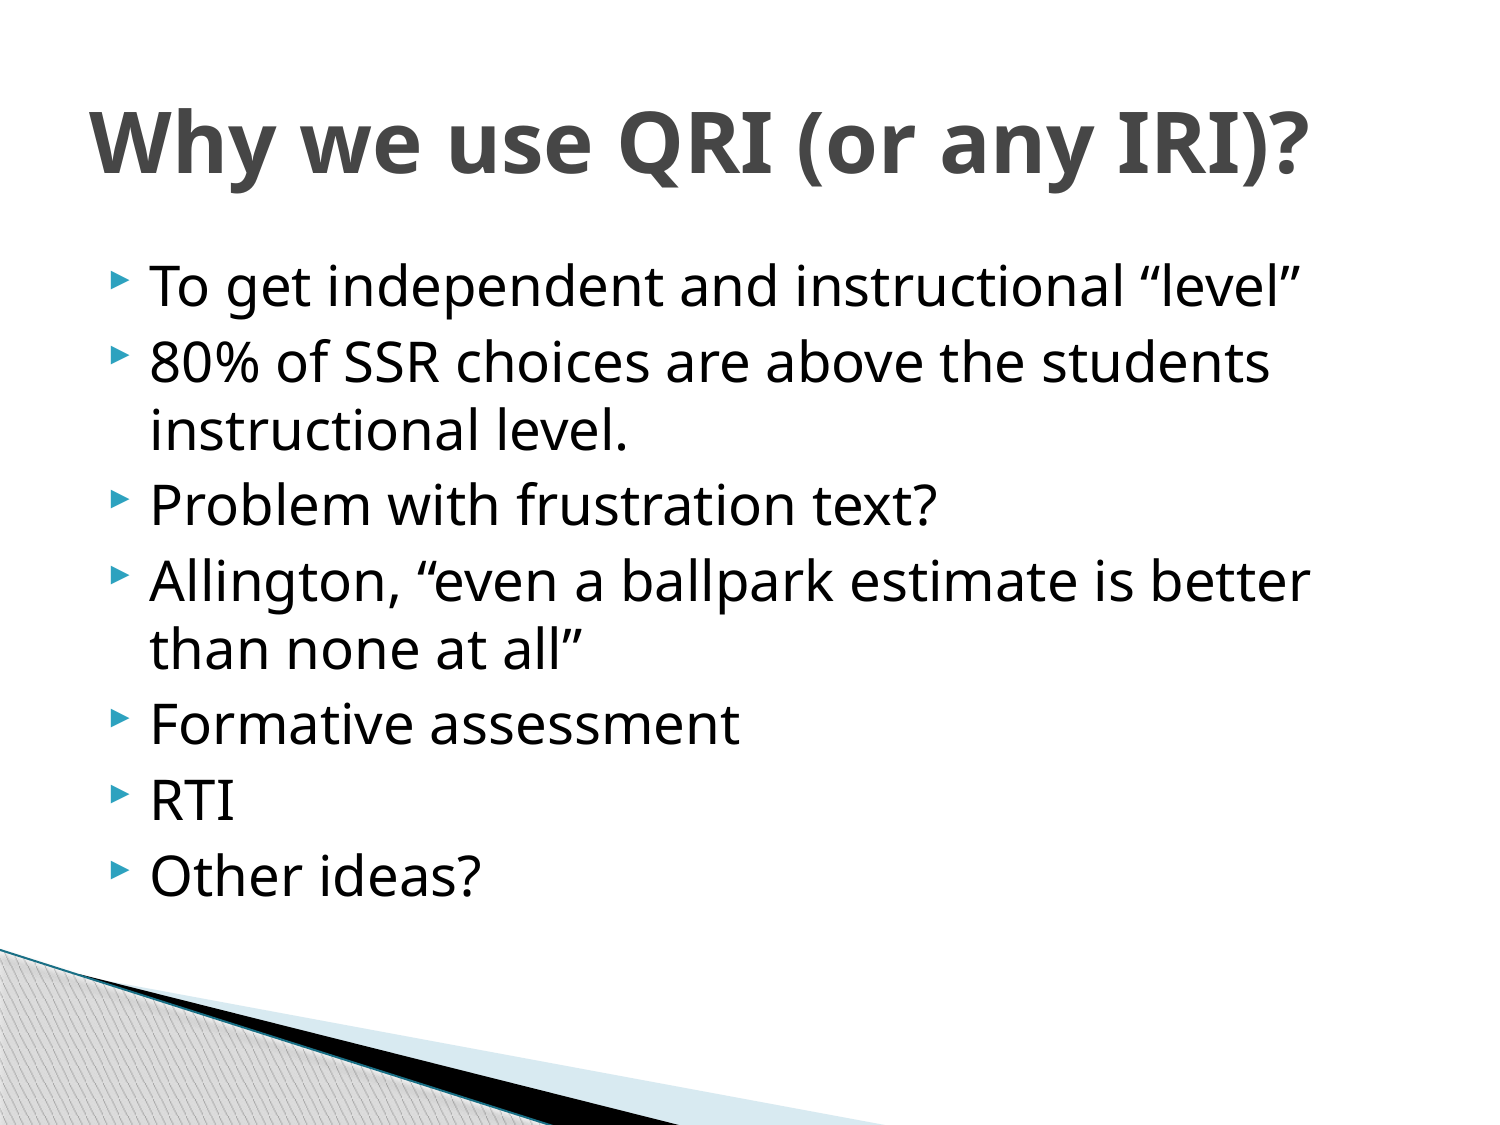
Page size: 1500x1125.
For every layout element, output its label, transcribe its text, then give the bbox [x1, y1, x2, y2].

title Why we use QRI (or any IRI)? [75, 45, 1425, 233]
list To get independent and instructional “level” 80% of SSR choices are above the students instructional level. Problem with frustration text? Allington, “even a ballpark estimate is better than none at all” Formative assessment RTI Other ideas? [75, 243, 1425, 986]
